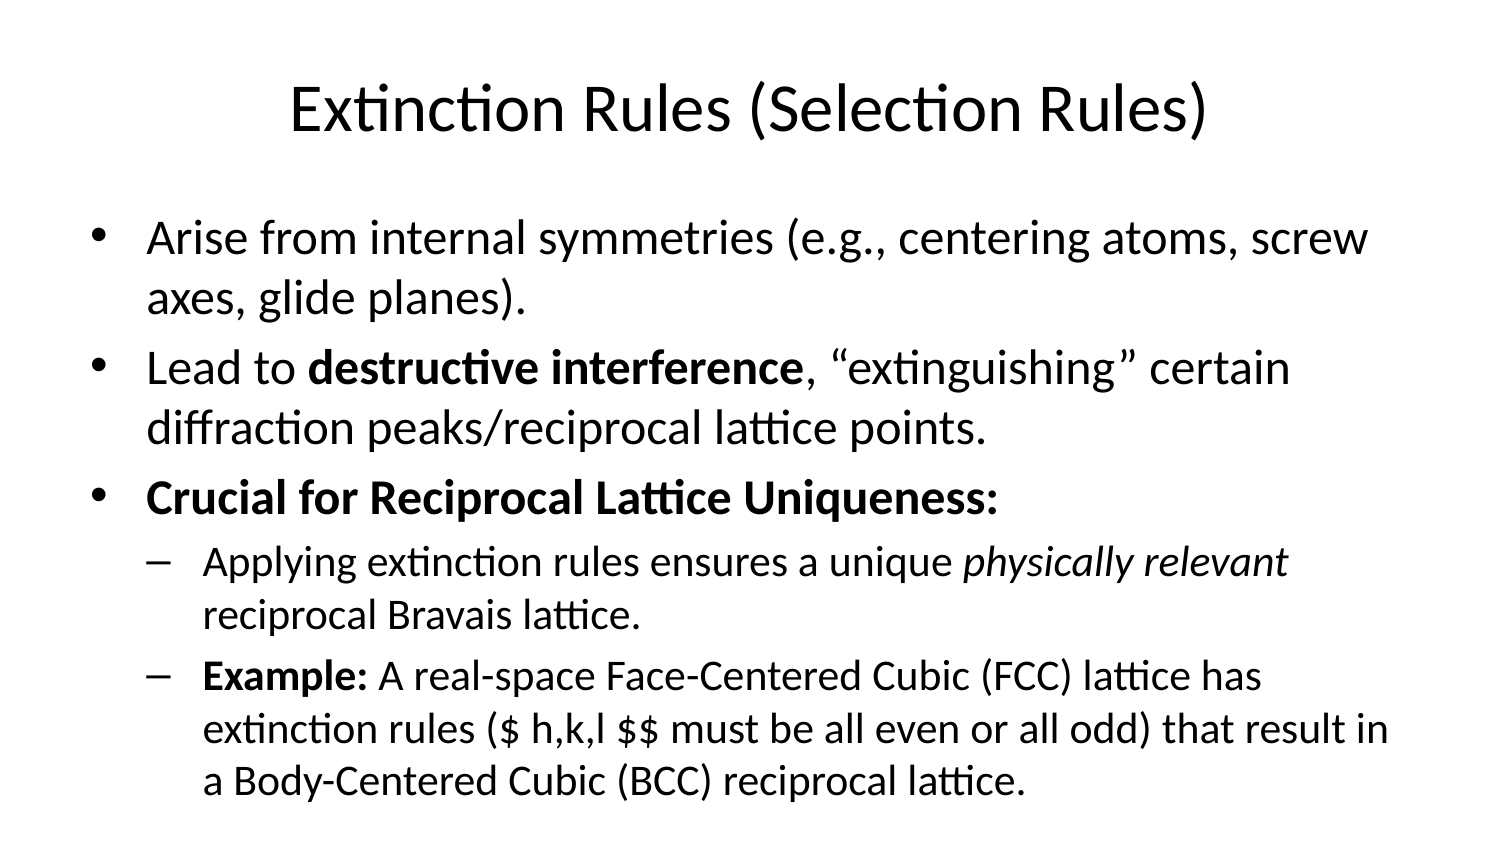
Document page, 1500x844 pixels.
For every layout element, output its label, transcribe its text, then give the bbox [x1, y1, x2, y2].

title Extinction Rules (Selection Rules) [75, 33, 1425, 175]
list Arise from internal symmetries (e.g., centering atoms, screw axes, glide planes). Lead to destructive interference, “extinguishing” certain diffraction peaks/reciprocal lattice points. Crucial for Reciprocal Lattice Uniqueness: Applying extinction rules ensures a unique physically relevant reciprocal Bravais lattice. Example: A real-space Face-Centered Cubic (FCC) lattice has extinction rules ($ h,k,l $$ must be all even or all odd) that result in a Body-Centered Cubic (BCC) reciprocal lattice. [75, 196, 1425, 754]
